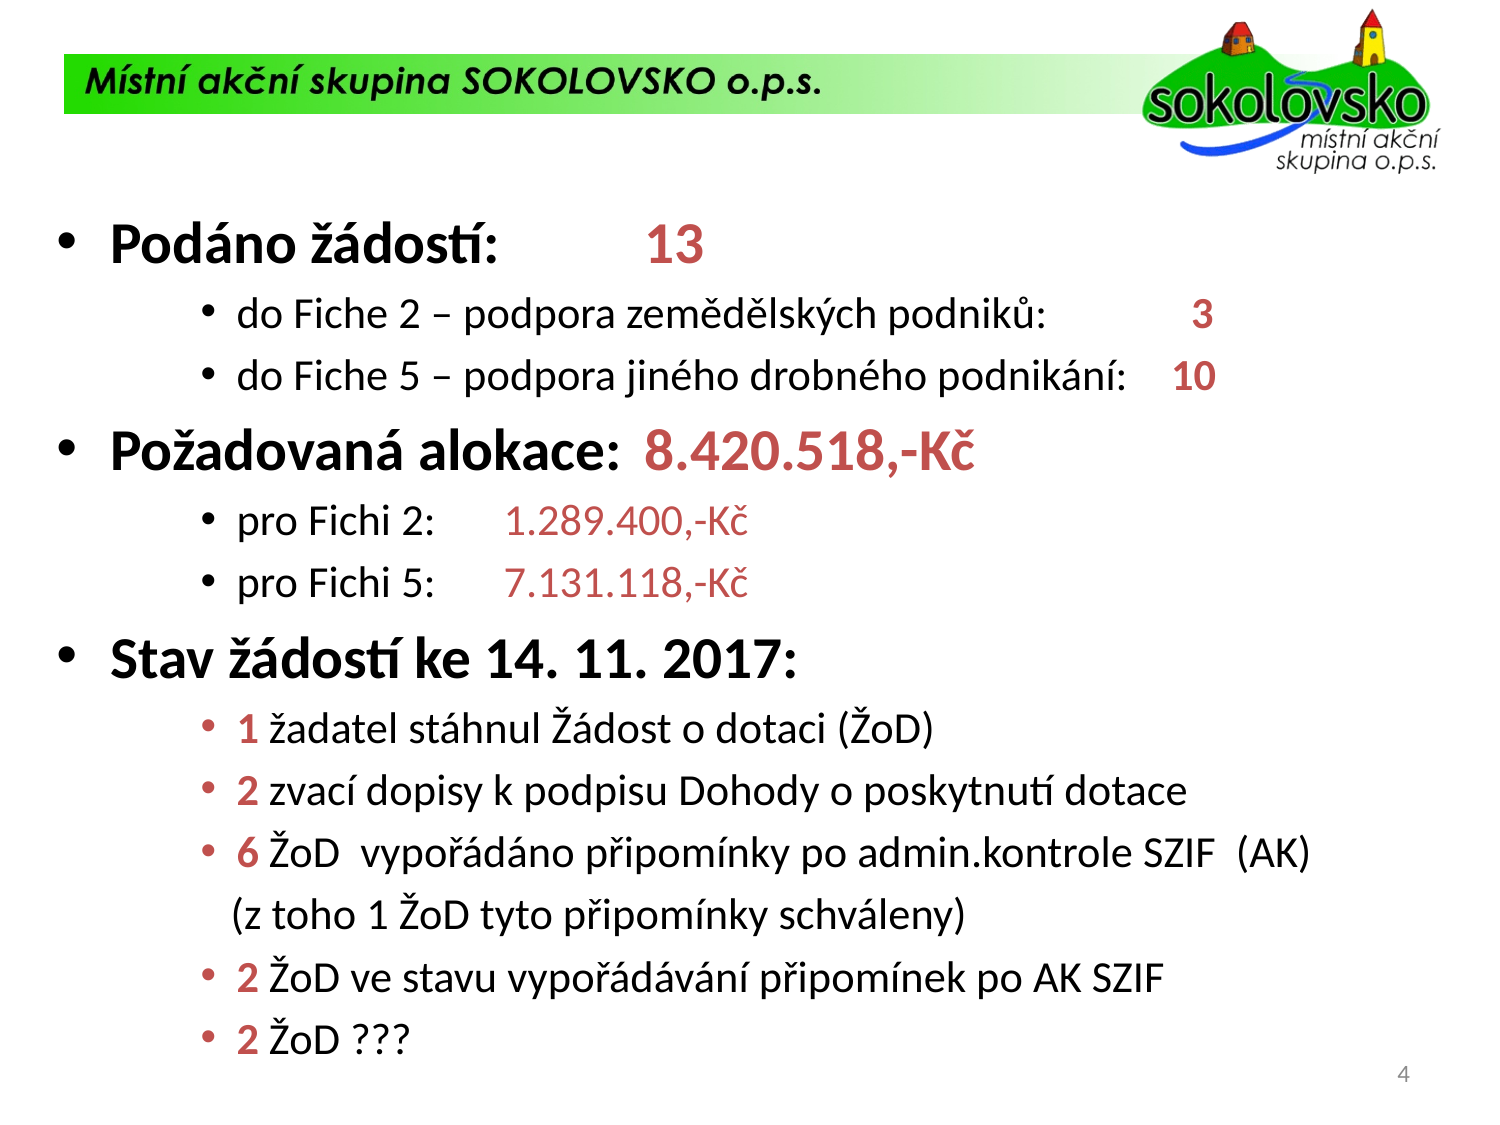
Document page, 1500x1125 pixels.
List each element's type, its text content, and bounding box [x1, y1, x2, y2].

picture [64, 0, 1455, 197]
list Podáno žádostí: 13 do Fiche 2 – podpora zemědělských podniků: 3 do Fiche 5 – podpora jiného drobného podnikání: 10 Požadovaná alokace: 8.420.518,-Kč pro Fichi 2: 1.289.400,-Kč pro Fichi 5: 7.131.118,-Kč Stav žádostí ke 14. 11. 2017: 1 žadatel stáhnul Žádost o dotaci (ŽoD) 2 zvací dopisy k podpisu Dohody o poskytnutí dotace 6 ŽoD vypořádáno připomínky po admin.kontrole SZIF (AK) (z toho 1 ŽoD tyto připomínky schváleny) 2 ŽoD ve stavu vypořádávání připomínek po AK SZIF 2 ŽoD ??? [41, 196, 1455, 1083]
slide_number 4 [1074, 1042, 1425, 1103]
